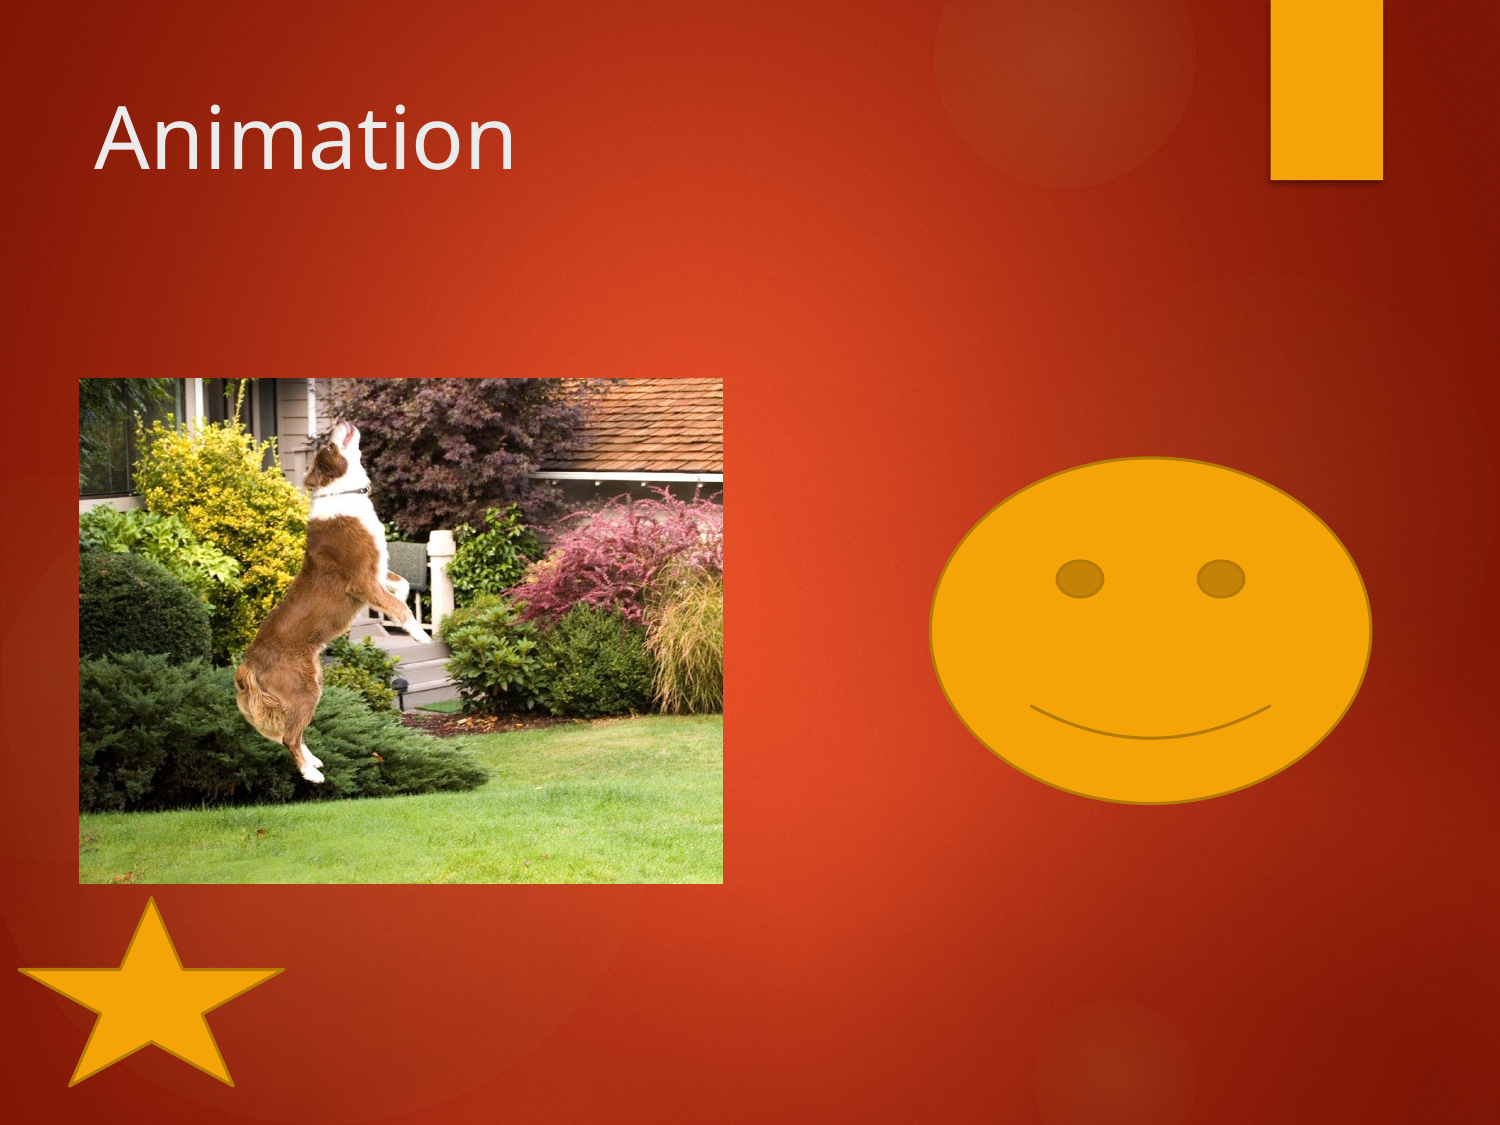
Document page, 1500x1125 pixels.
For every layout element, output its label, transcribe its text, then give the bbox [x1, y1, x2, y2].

title Animation [79, 74, 1237, 304]
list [79, 377, 723, 884]
text_box [928, 456, 1373, 806]
text_box [17, 895, 286, 1088]
